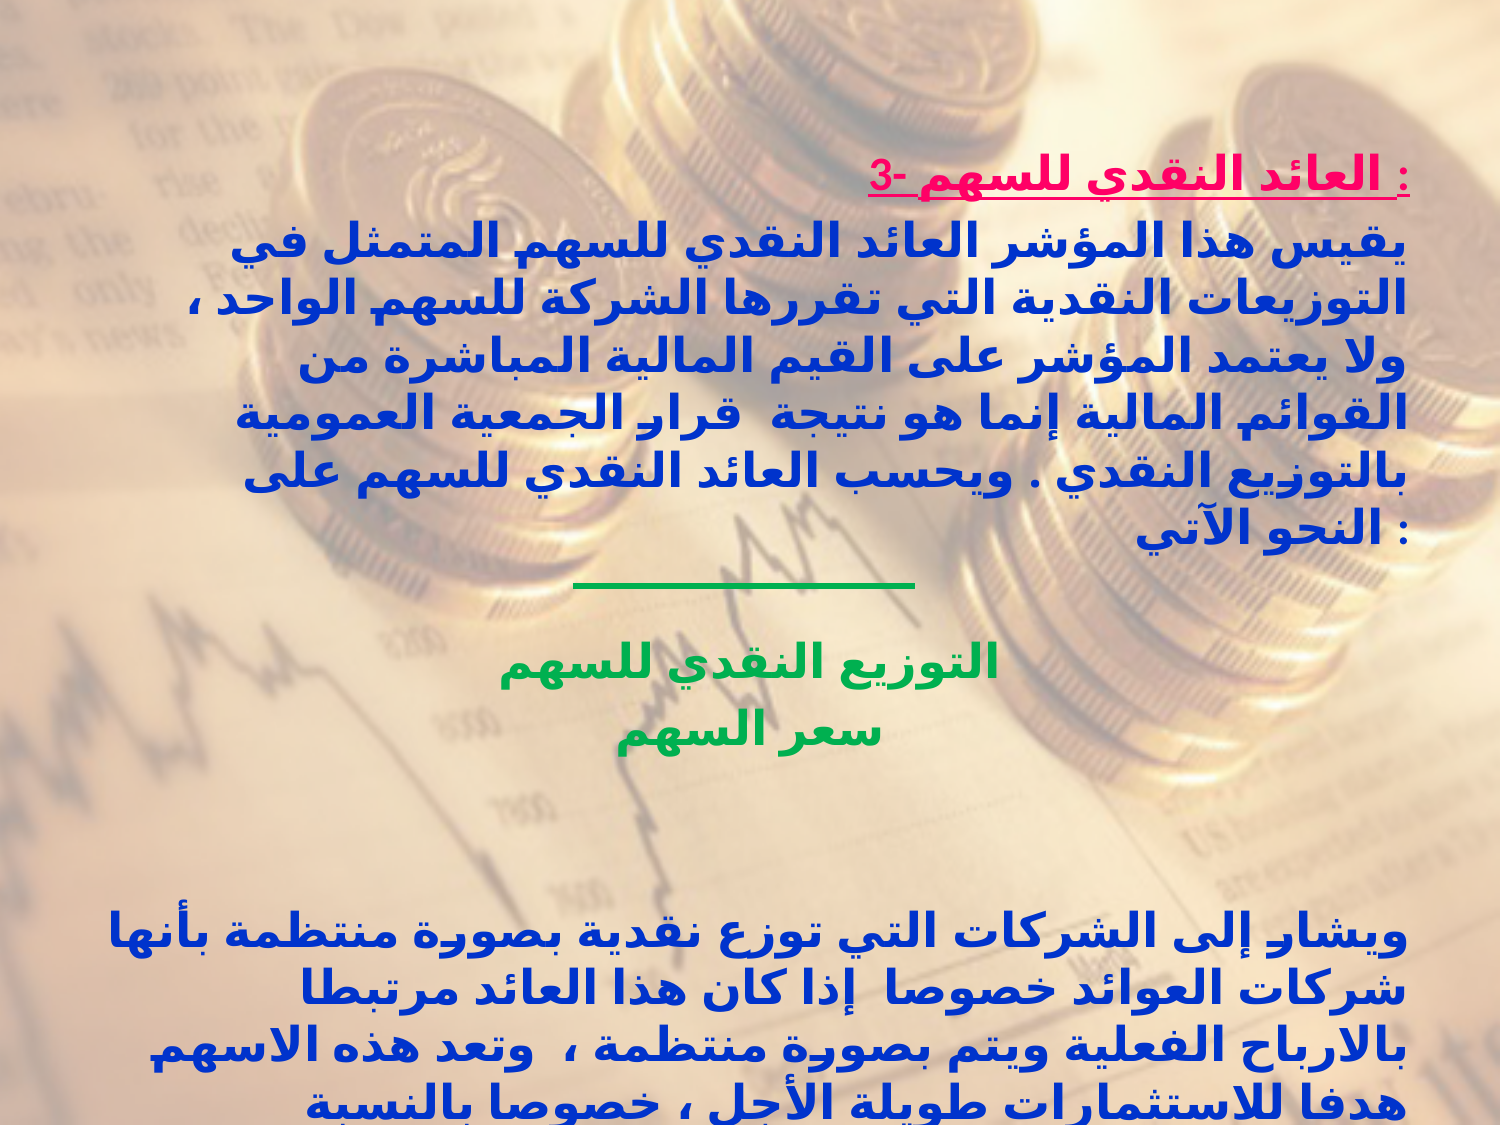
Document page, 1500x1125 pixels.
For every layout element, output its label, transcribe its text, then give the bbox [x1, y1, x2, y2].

list 3- العائد النقدي للسهم : يقيس هذا المؤشر العائد النقدي للسهم المتمثل في التوزيعات النقدية التي تقررها الشركة للسهم الواحد ، ولا يعتمد المؤشر على القيم المالية المباشرة من القوائم المالية إنما هو نتيجة قرار الجمعية العمومية بالتوزيع النقدي . ويحسب العائد النقدي للسهم على النحو الآتي : التوزيع النقدي للسهم سعر السهم ويشار إلى الشركات التي توزع نقدية بصورة منتظمة بأنها شركات العوائد خصوصا إذا كان هذا العائد مرتبطا بالارباح الفعلية ويتم بصورة منتظمة ، وتعد هذه الاسهم هدفا للاستثمارات طويلة الأجل ، خصوصا بالنسبة للمستثمرين من المؤسسات مثل صناديق الاستثمار وصناديق التأمينات والمعاشات . [75, 68, 1425, 811]
